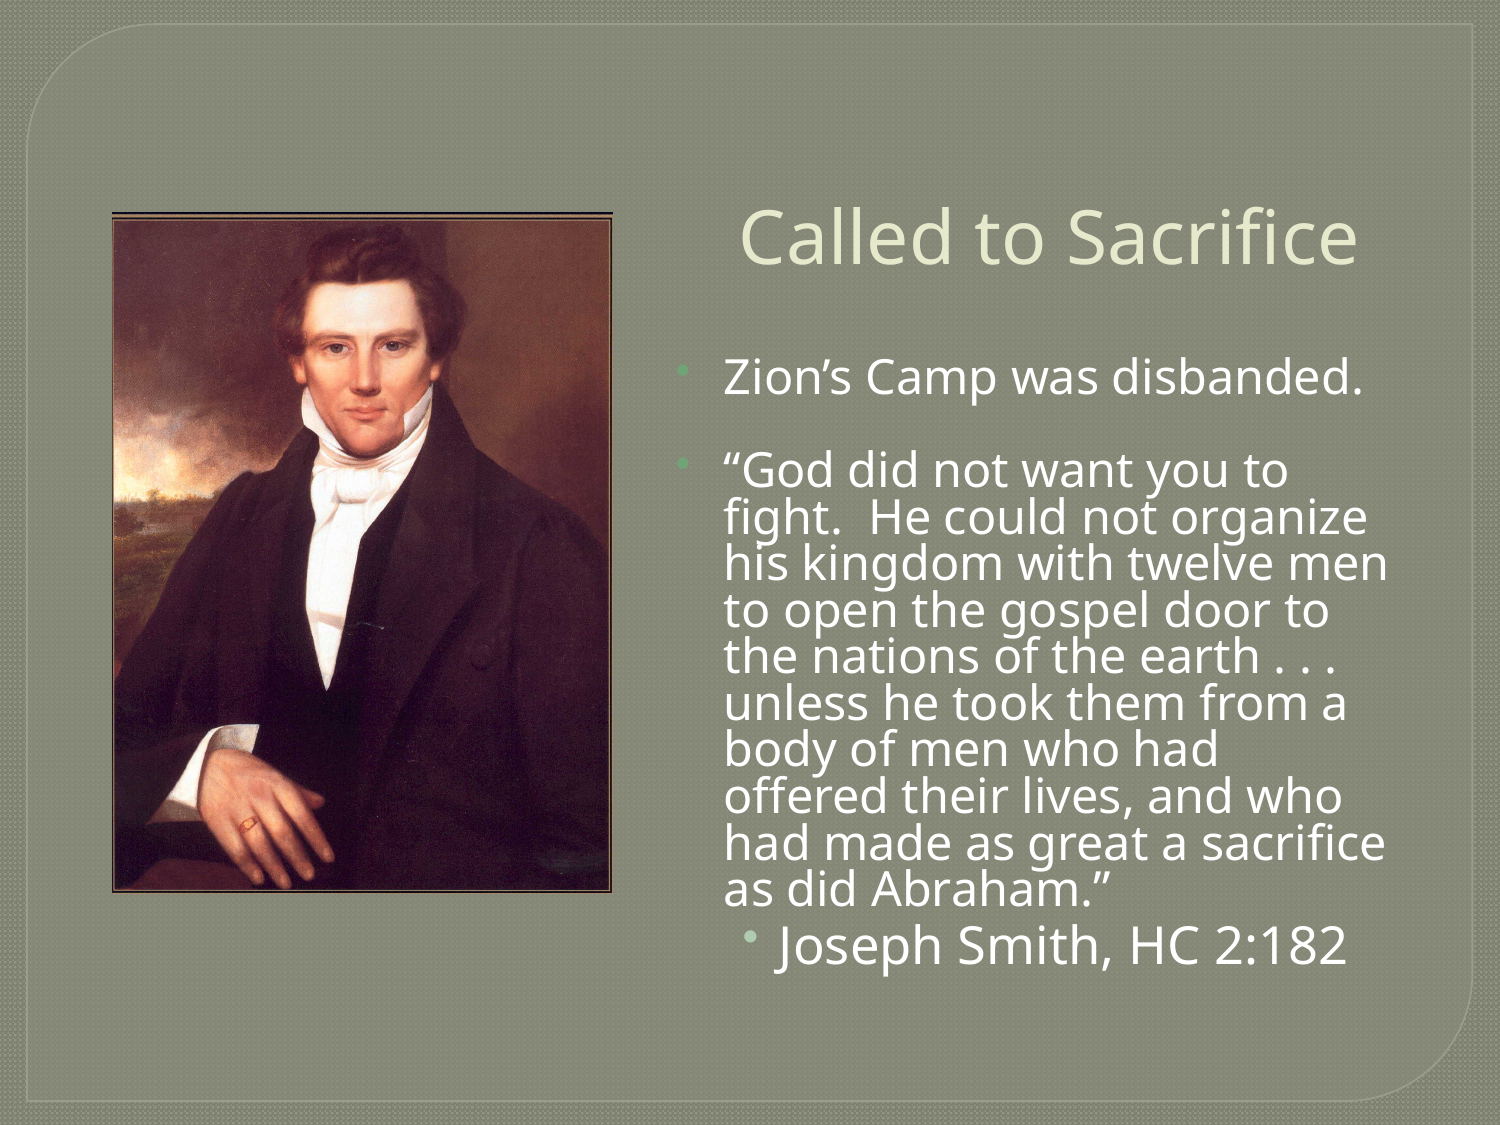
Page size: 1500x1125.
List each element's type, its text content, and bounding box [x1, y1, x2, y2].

list Zion’s Camp was disbanded. “God did not want you to fight. He could not organize his kingdom with twelve men to open the gospel door to the nations of the earth . . . unless he took them from a body of men who had offered their lives, and who had made as great a sacrifice as did Abraham.” Joseph Smith, HC 2:182 [662, 350, 1413, 988]
title Called to Sacrifice [662, 174, 1375, 288]
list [112, 212, 613, 895]
